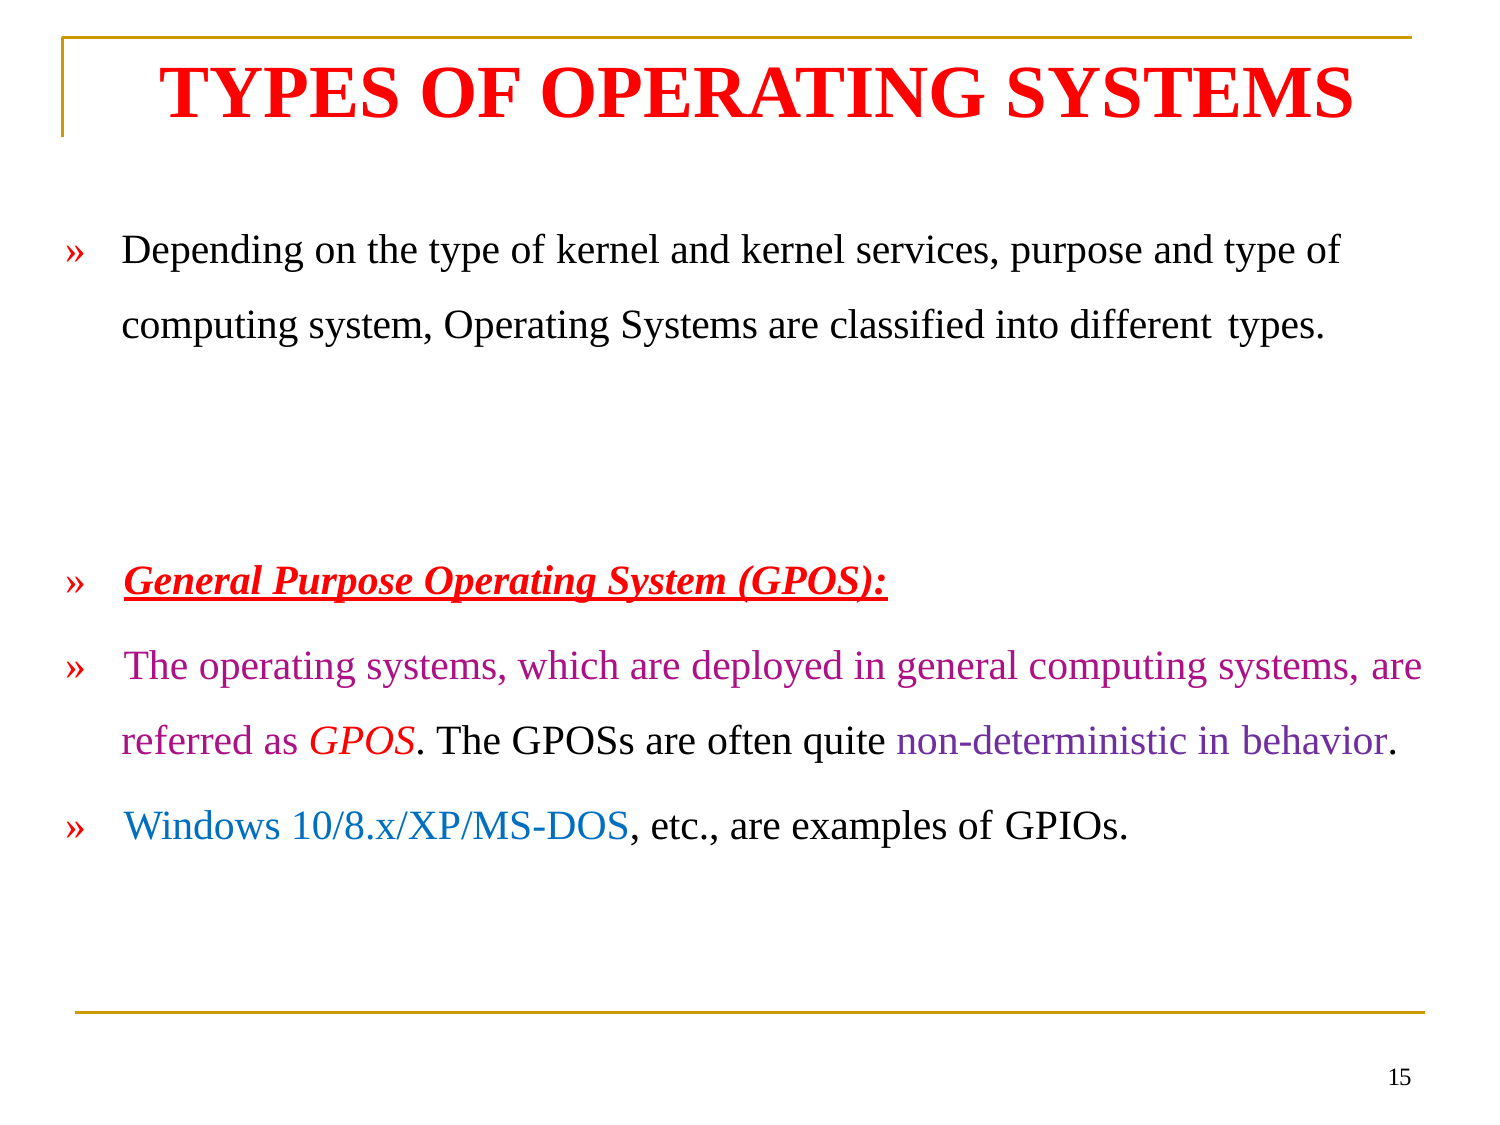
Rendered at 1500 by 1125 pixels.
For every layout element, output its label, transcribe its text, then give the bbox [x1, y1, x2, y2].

text_box » Depending on the type of kernel and kernel services, purpose and type of computing system, Operating Systems are classified into different types. [62, 195, 1463, 348]
text_box 15 [1381, 1061, 1417, 1091]
title TYPES OF OPERATING SYSTEMS [157, 40, 1368, 195]
text_box » General Purpose Operating System (GPOS): » The operating systems, which are deployed in general computing systems, are referred as GPOS. The GPOSs are often quite non-deterministic in behavior. » Windows 10/8.x/XP/MS-DOS, etc., are examples of GPIOs. [62, 550, 1463, 848]
